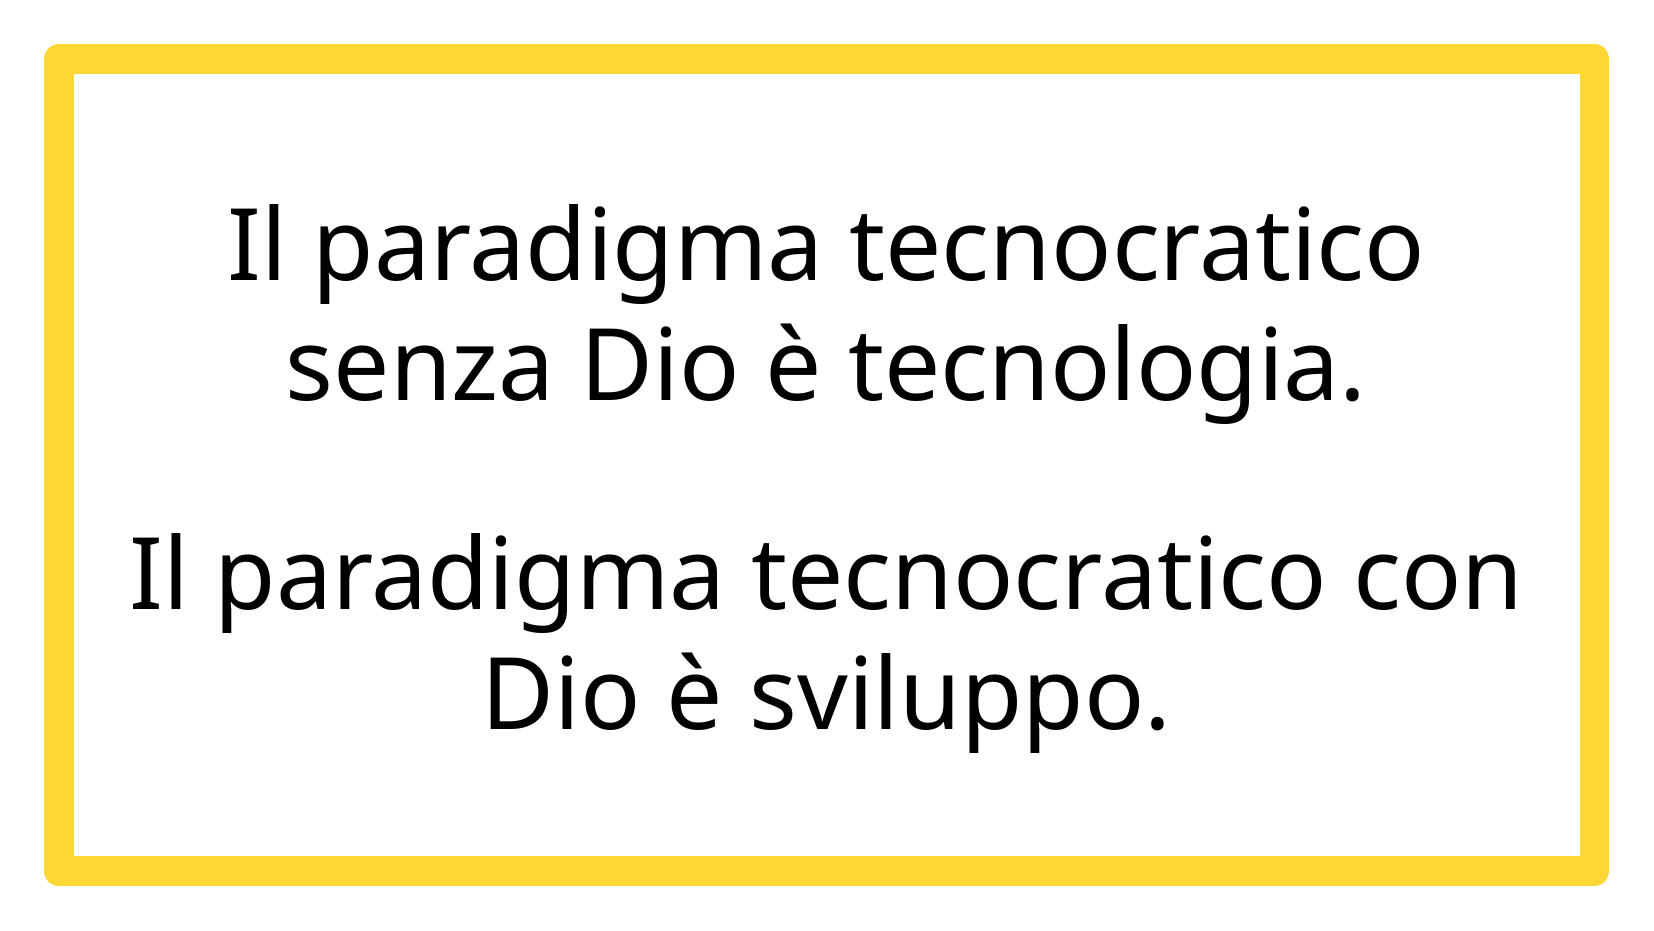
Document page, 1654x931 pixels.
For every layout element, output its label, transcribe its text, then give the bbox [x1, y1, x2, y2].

list Il paradigma tecnocratico senza Dio è tecnologia. Il paradigma tecnocratico con Dio è sviluppo. [112, 110, 1542, 820]
